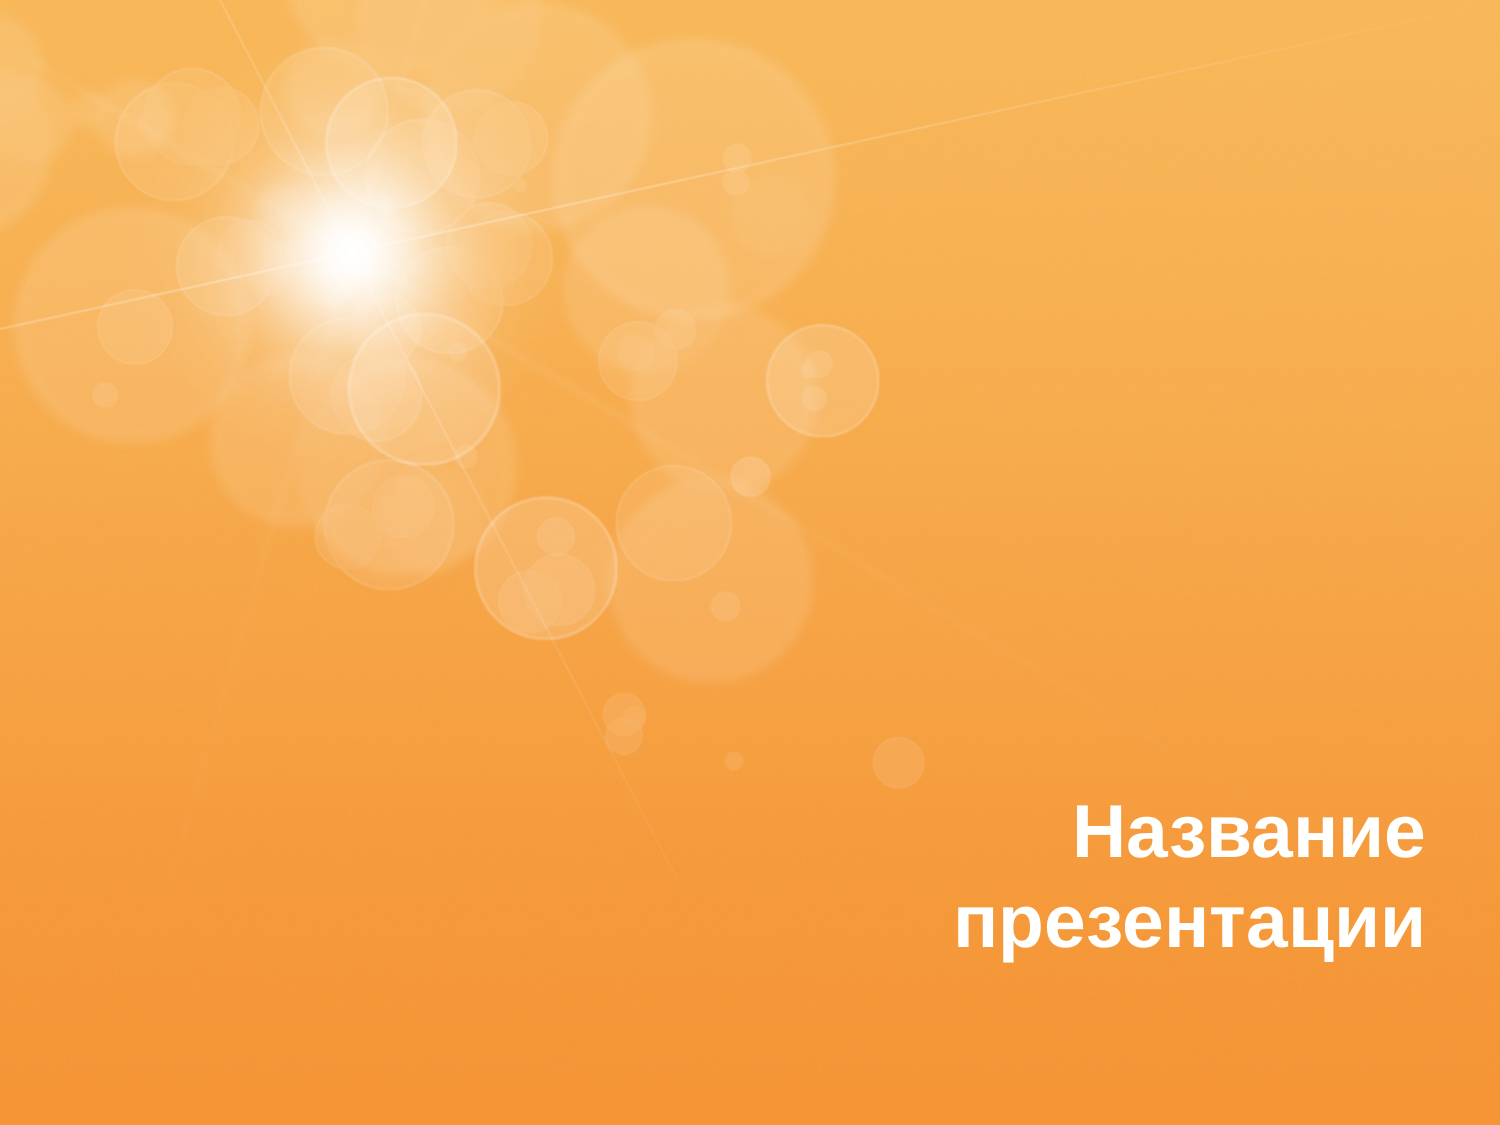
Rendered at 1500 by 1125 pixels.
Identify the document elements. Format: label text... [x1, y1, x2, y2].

text_box Название презентации [655, 775, 1441, 970]
picture [0, 0, 1500, 1125]
